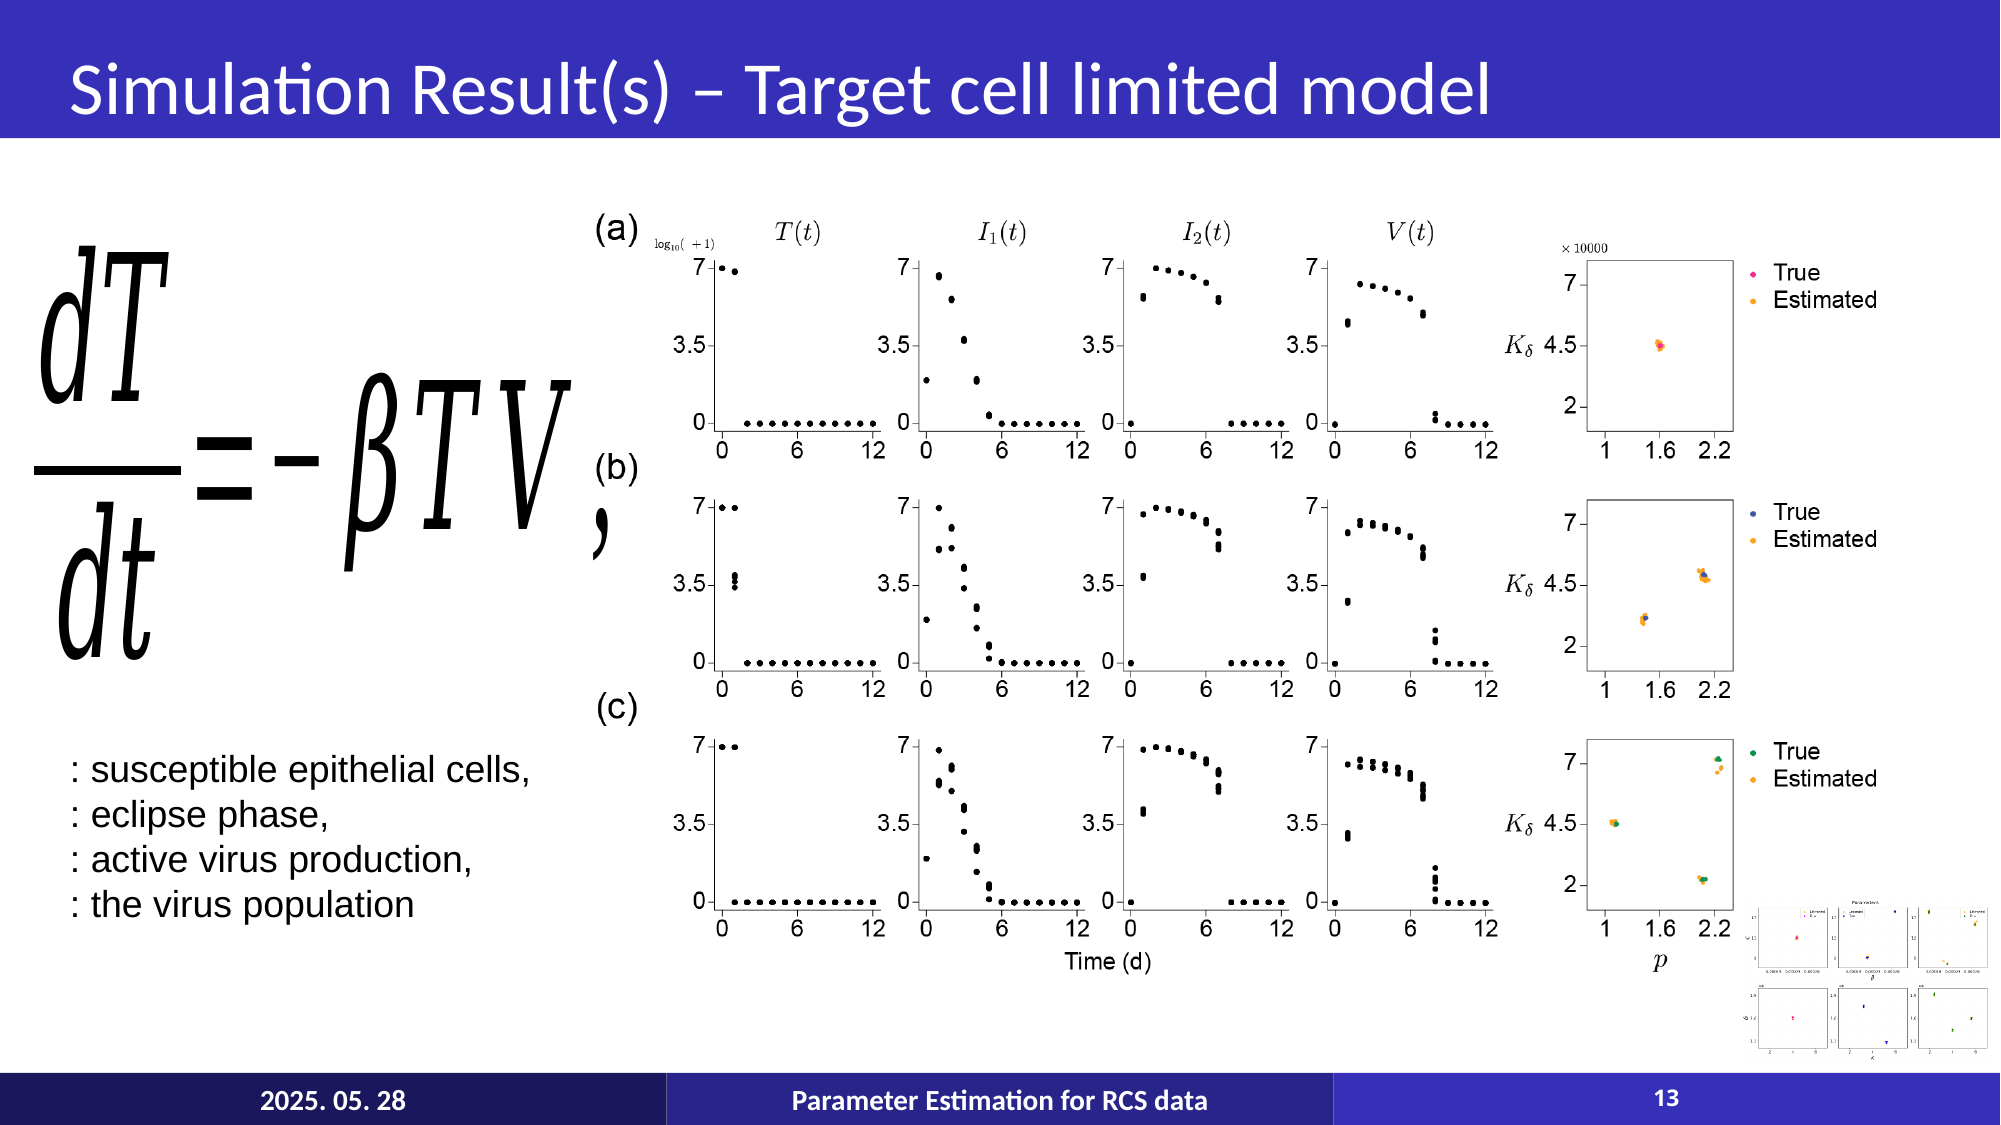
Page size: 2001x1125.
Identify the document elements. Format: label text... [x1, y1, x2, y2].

text_box Simulation Result(s) – Target cell limited model [59, 34, 1972, 136]
picture [594, 208, 1990, 1064]
